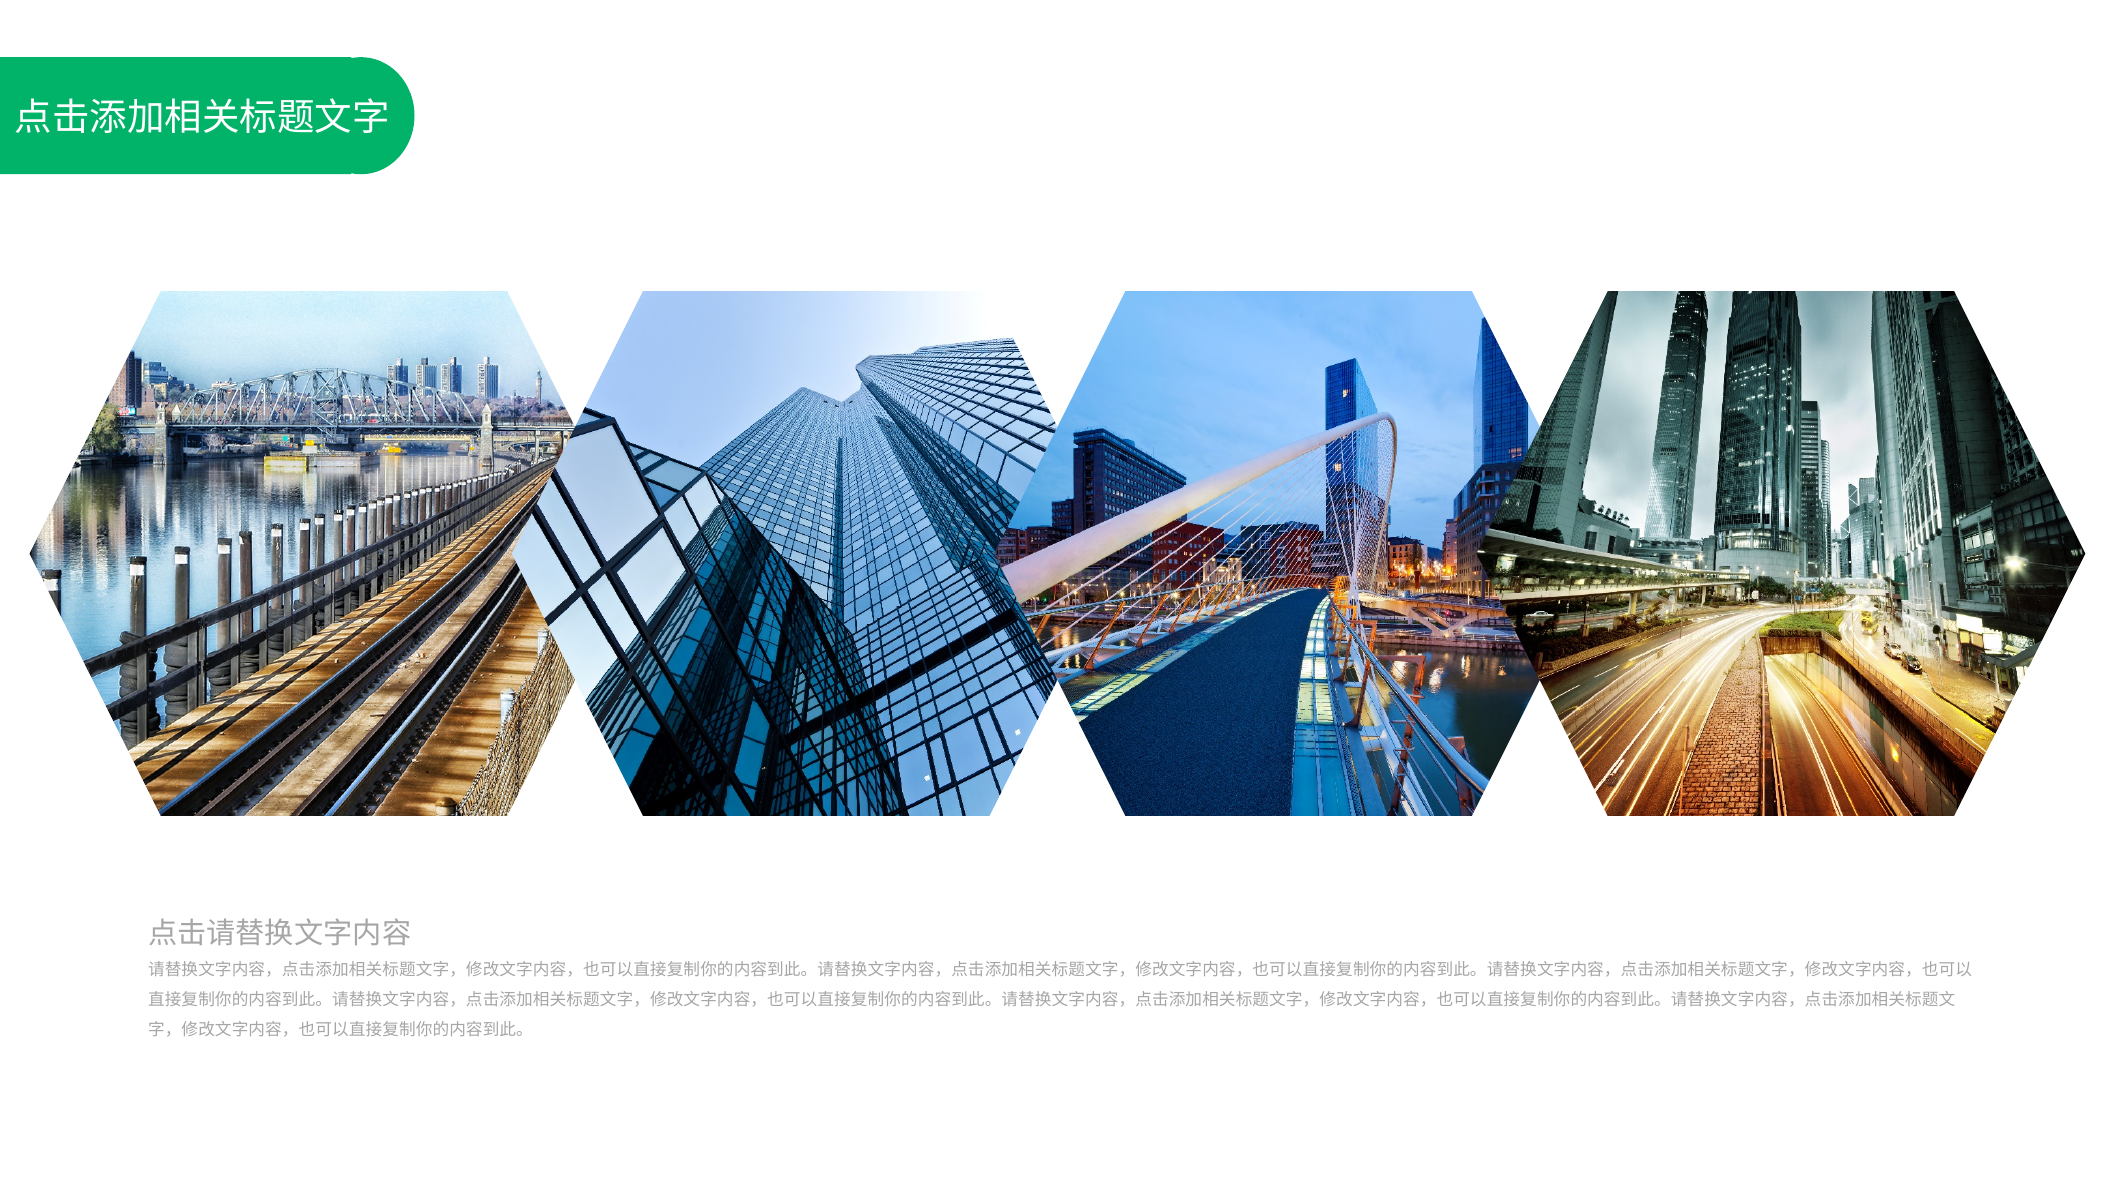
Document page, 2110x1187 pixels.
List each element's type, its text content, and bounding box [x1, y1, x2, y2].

text_box 点击添加相关标题文字 [0, 85, 415, 146]
text_box [1475, 290, 2087, 817]
text_box [993, 290, 1540, 817]
text_box [510, 290, 1057, 817]
text_box [28, 290, 575, 817]
text_box 点击请替换文字内容 请替换文字内容，点击添加相关标题文字，修改文字内容，也可以直接复制你的内容到此。请替换文字内容，点击添加相关标题文字，修改文字内容，也可以直接复制你的内容到此。请替换文字内容，点击添加相关标题文字，修改文字内容，也可以直接复制你的内容到此。请替换文字内容，点击添加相关标题文字，修改文字内容，也可以直接复制你的内容到此。请替换文字内容，点击添加相关标题文字，修改文字内容，也可以直接复制你的内容到此。请替换文字内容，点击添加相关标题文字，修改文字内容，也可以直接复制你的内容到此。 [133, 889, 1993, 1047]
